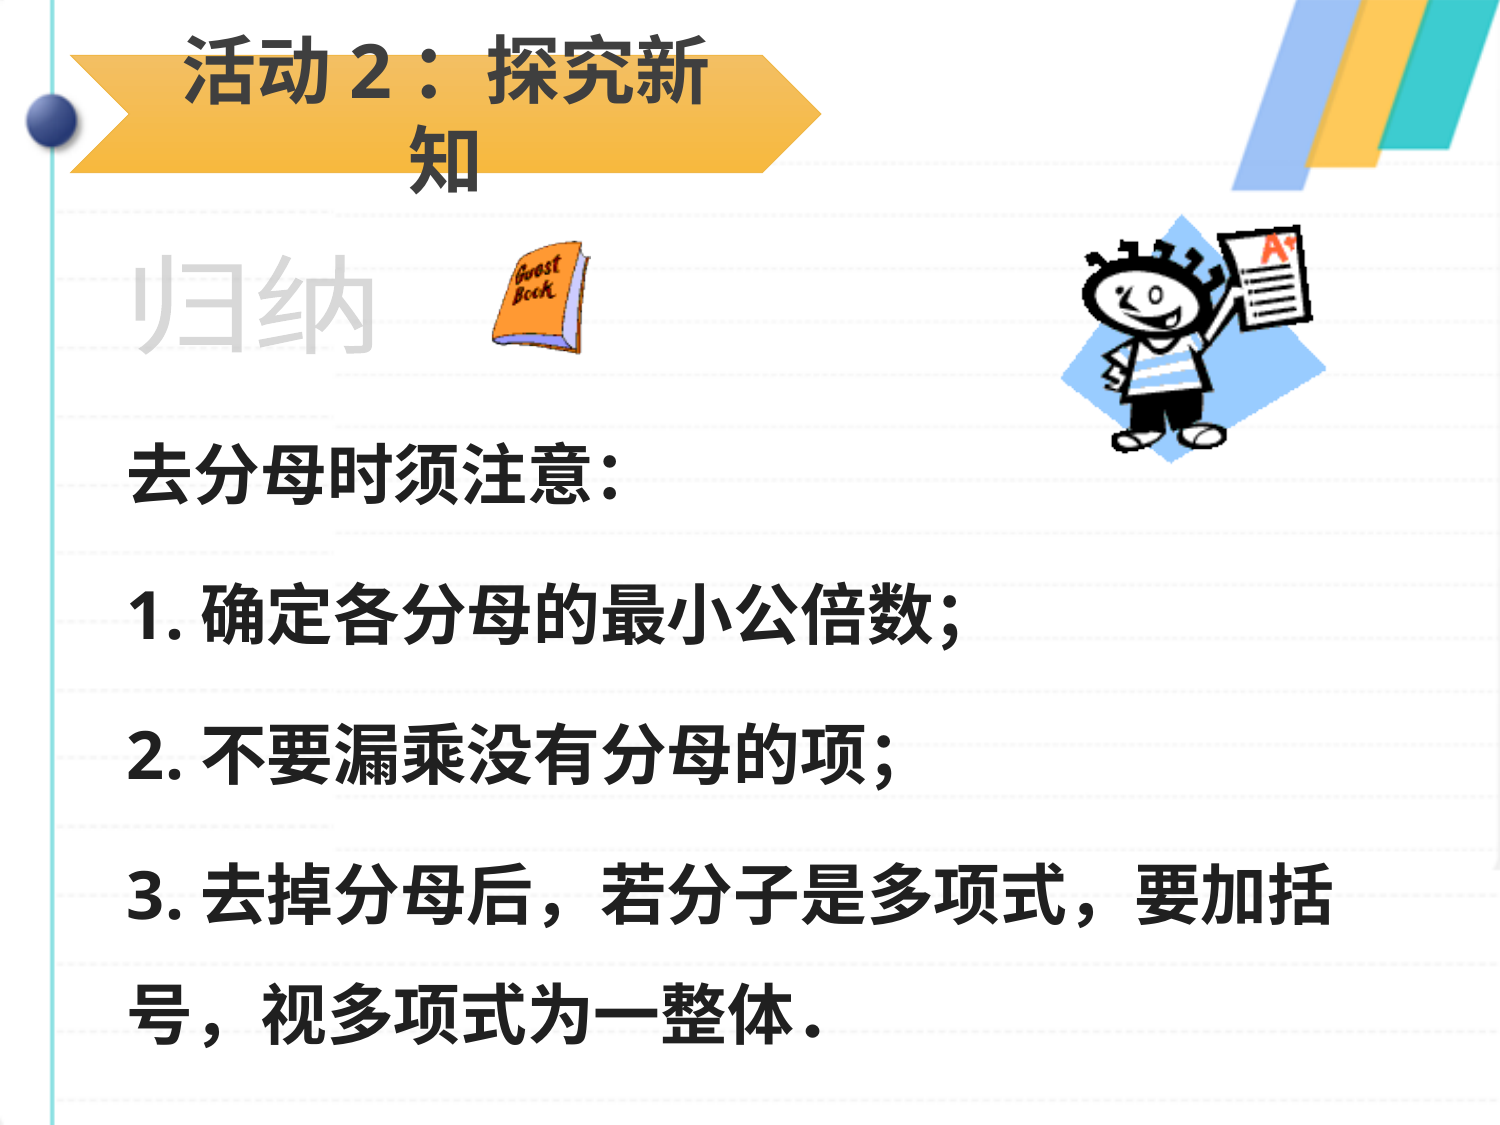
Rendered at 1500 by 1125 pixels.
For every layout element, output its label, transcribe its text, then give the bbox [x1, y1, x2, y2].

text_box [135, 217, 591, 374]
picture [0, 0, 1500, 1125]
text_box 活动2：探究新知 [69, 54, 822, 174]
text_box 去分母时须注意： 1.确定各分母的最小公倍数； 2.不要漏乘没有分母的项； 3.去掉分母后，若分子是多项式，要加括号，视多项式为一整体． [112, 385, 1400, 1060]
